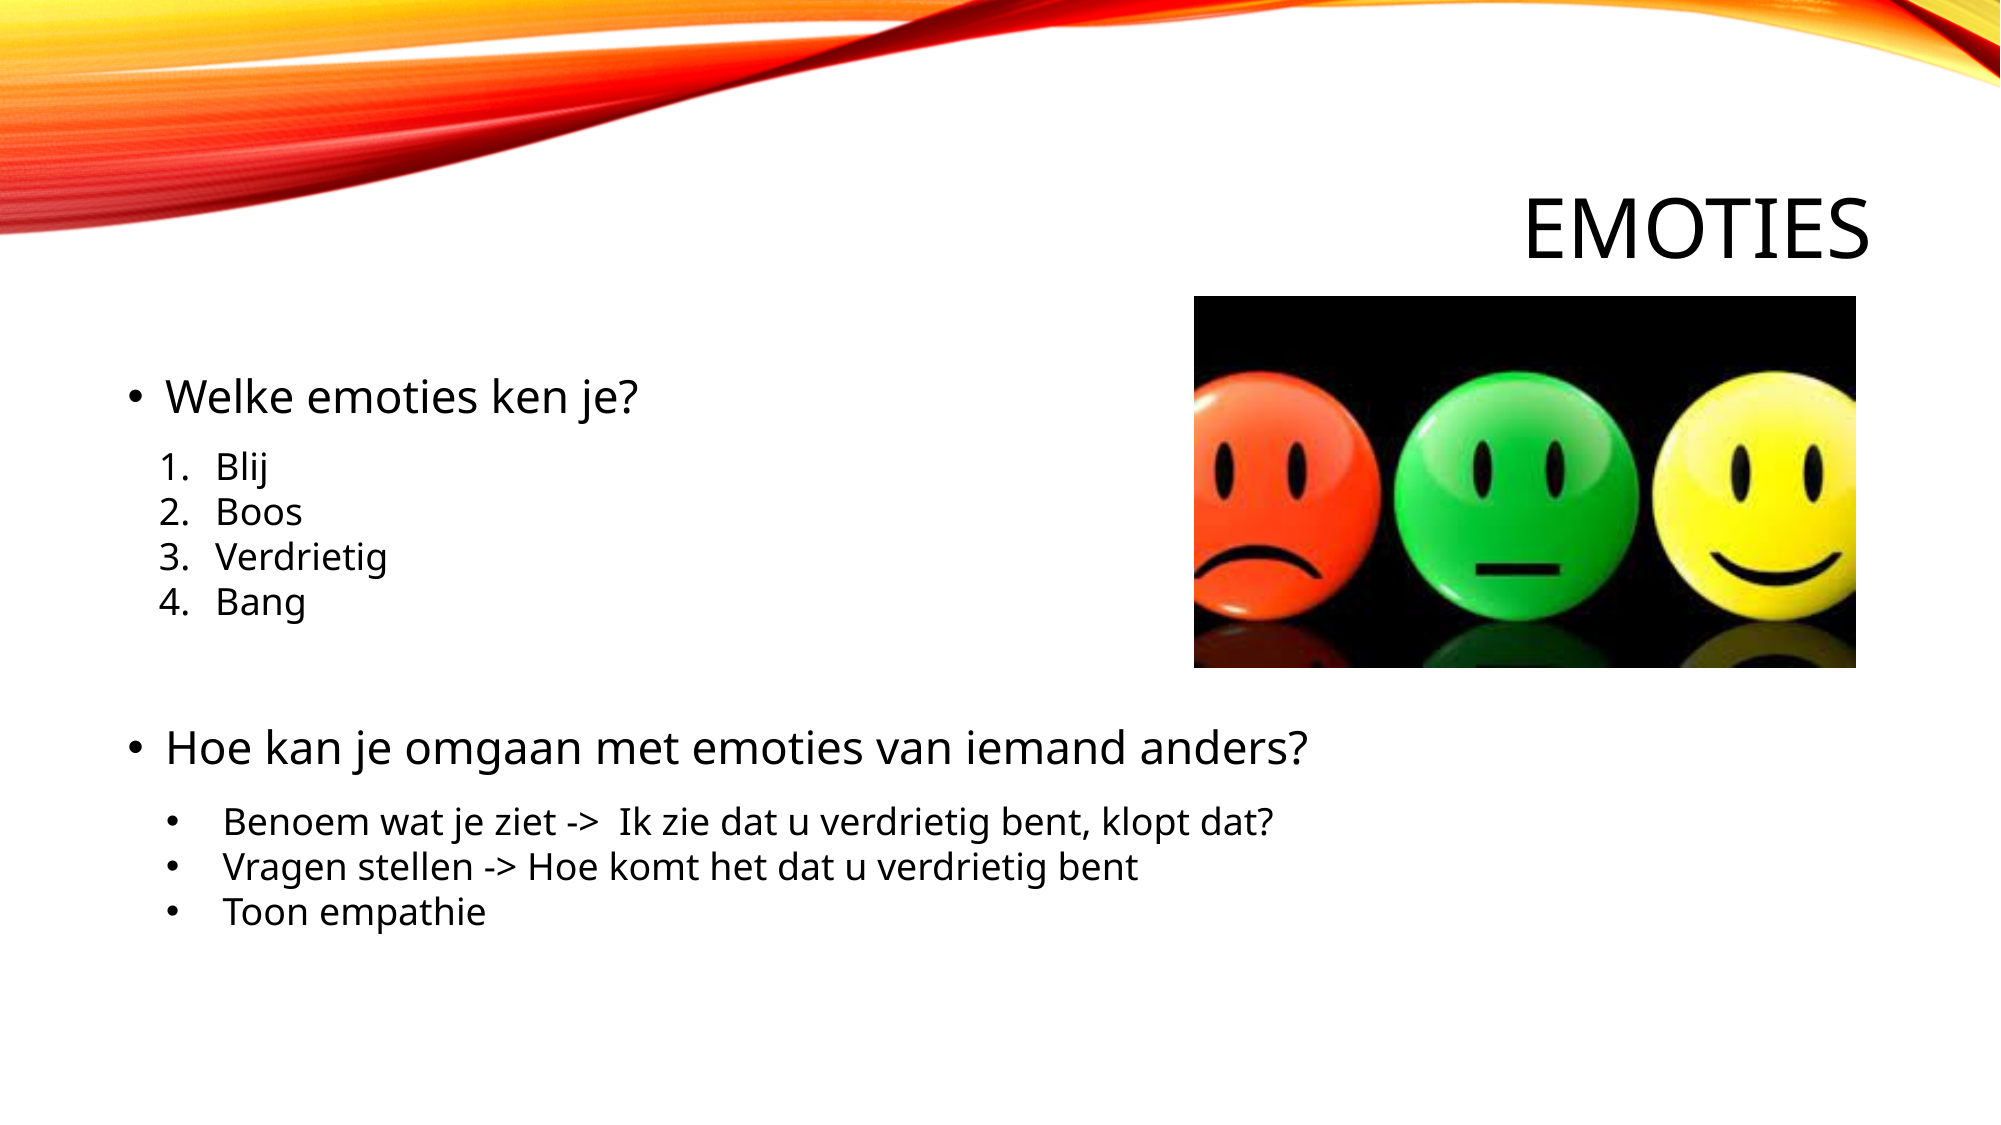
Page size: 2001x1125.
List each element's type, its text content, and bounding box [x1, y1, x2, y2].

picture [0, 0, 2000, 237]
list Welke emoties ken je? Hoe kan je omgaan met emoties van iemand anders? [112, 366, 1957, 811]
picture [1194, 296, 1857, 668]
text_box Benoem wat je ziet -> Ik zie dat u verdrietig bent, klopt dat? Vragen stellen -> Hoe komt het dat u verdrietig bent Toon empathie [151, 790, 1957, 941]
text_box Blij Boos Verdrietig Bang [144, 435, 1194, 631]
title Emoties [474, 125, 1888, 338]
